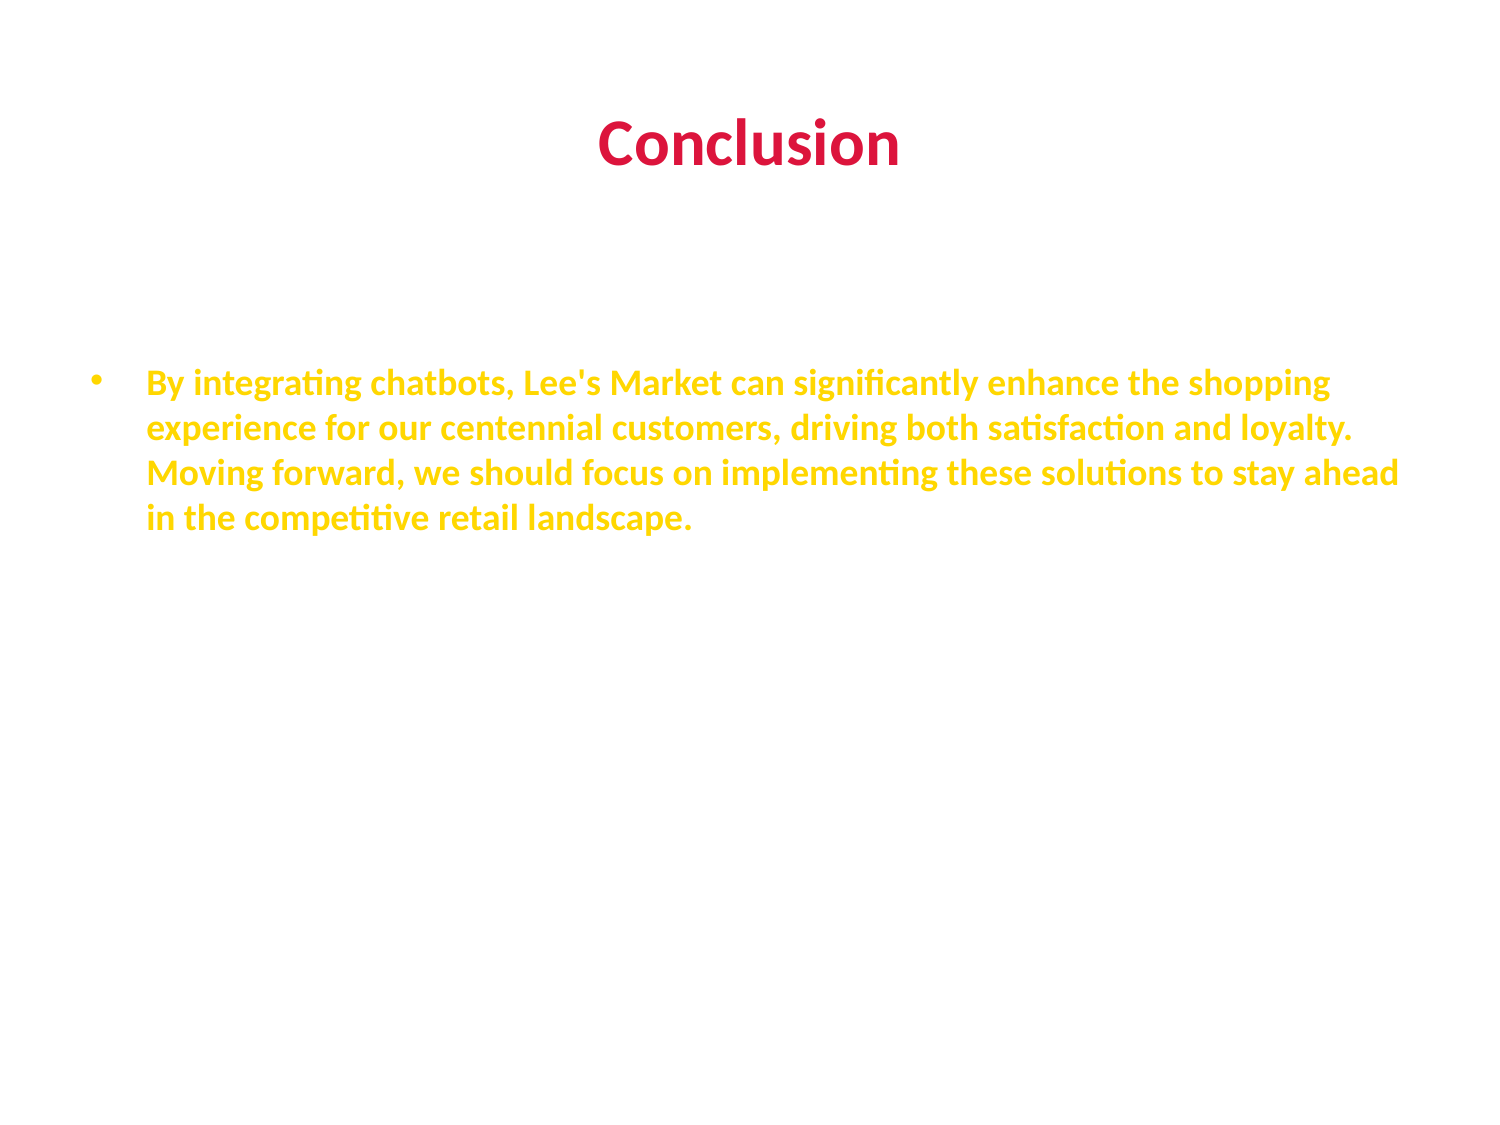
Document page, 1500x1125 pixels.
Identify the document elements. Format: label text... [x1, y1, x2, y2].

title Conclusion [75, 45, 1425, 233]
list By integrating chatbots, Lee's Market can significantly enhance the shopping experience for our centennial customers, driving both satisfaction and loyalty. Moving forward, we should focus on implementing these solutions to stay ahead in the competitive retail landscape. [75, 262, 1425, 1005]
